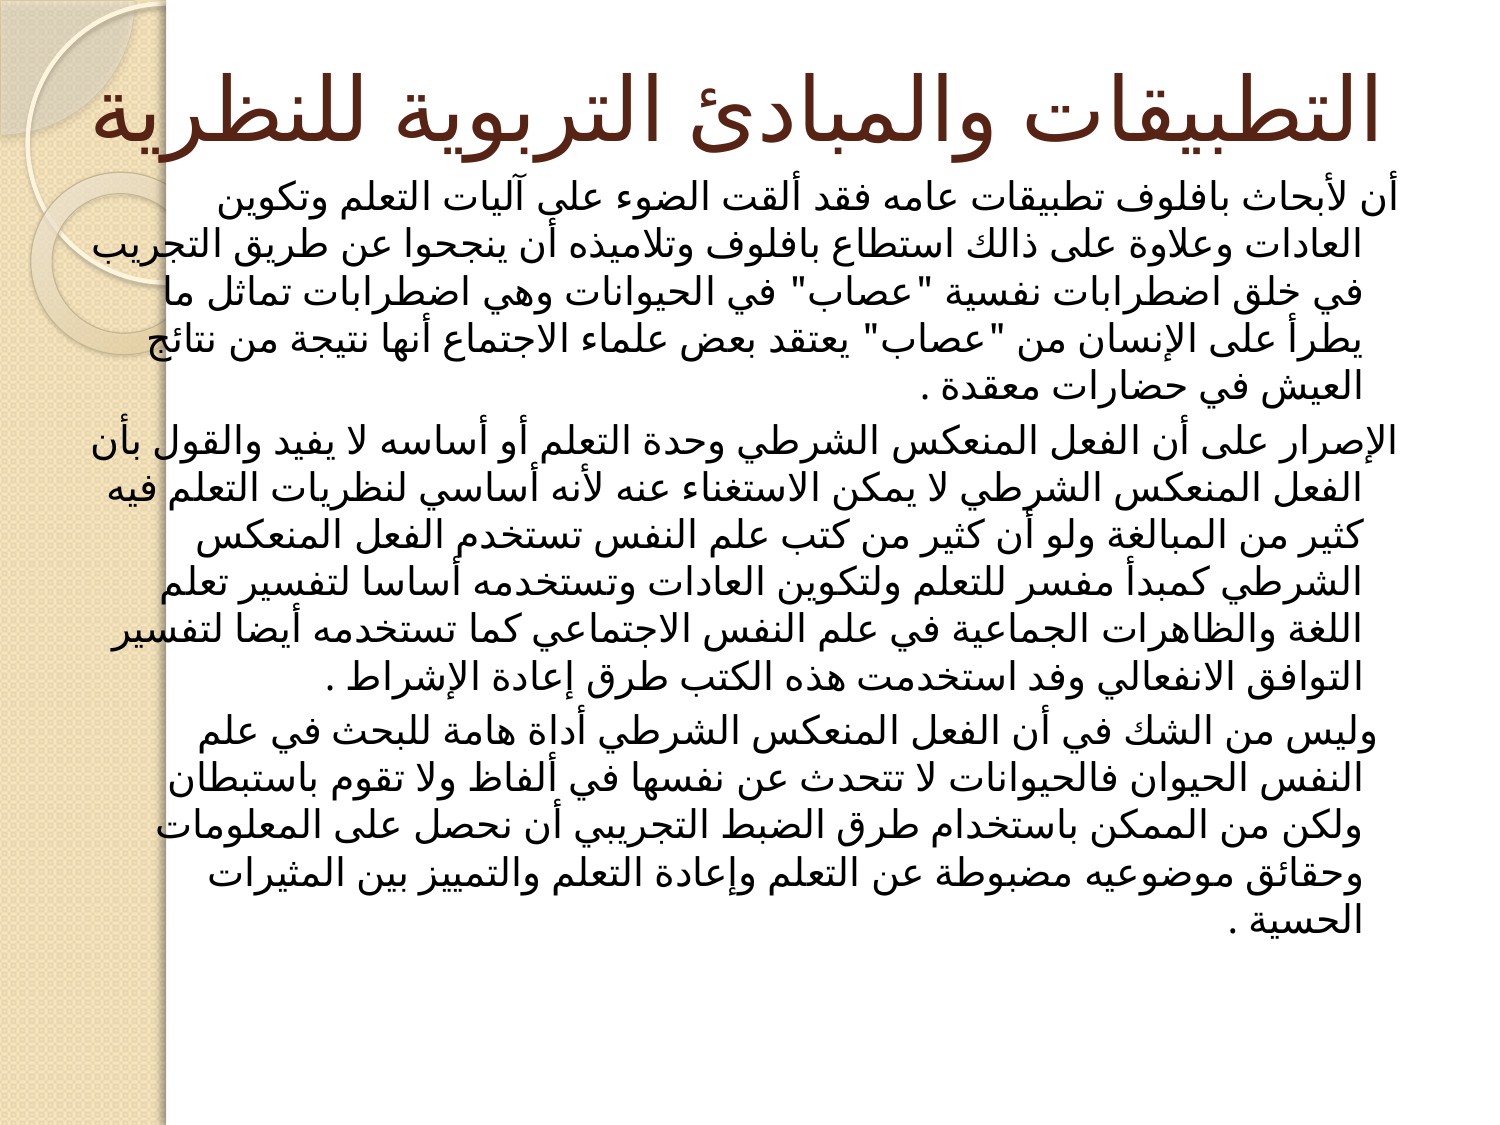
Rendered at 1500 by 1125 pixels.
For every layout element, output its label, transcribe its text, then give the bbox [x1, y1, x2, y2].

title التطبيقات والمبادئ التربوية للنظرية [75, 23, 1425, 164]
list أن لأبحاث بافلوف تطبيقات عامه فقد ألقت الضوء على آليات التعلم وتكوين العادات وعلاوة على ذالك استطاع بافلوف وتلاميذه أن ينجحوا عن طريق التجريب في خلق اضطرابات نفسية "عصاب" في الحيوانات وهي اضطرابات تماثل ما يطرأ على الإنسان من "عصاب" يعتقد بعض علماء الاجتماع أنها نتيجة من نتائج العيش في حضارات معقدة . الإصرار على أن الفعل المنعكس الشرطي وحدة التعلم أو أساسه لا يفيد والقول بأن الفعل المنعكس الشرطي لا يمكن الاستغناء عنه لأنه أساسي لنظريات التعلم فيه كثير من المبالغة ولو أن كثير من كتب علم النفس تستخدم الفعل المنعكس الشرطي كمبدأ مفسر للتعلم ولتكوين العادات وتستخدمه أساسا لتفسير تعلم اللغة والظاهرات الجماعية في علم النفس الاجتماعي كما تستخدمه أيضا لتفسير التوافق الانفعالي وفد استخدمت هذه الكتب طرق إعادة الإشراط . وليس من الشك في أن الفعل المنعكس الشرطي أداة هامة للبحث في علم النفس الحيوان فالحيوانات لا تتحدث عن نفسها في ألفاظ ولا تقوم باستبطان ولكن من الممكن باستخدام طرق الضبط التجريبي أن نحصل على المعلومات وحقائق موضوعيه مضبوطة عن التعلم وإعادة التعلم والتمييز بين المثيرات الحسية . [75, 164, 1425, 1005]
